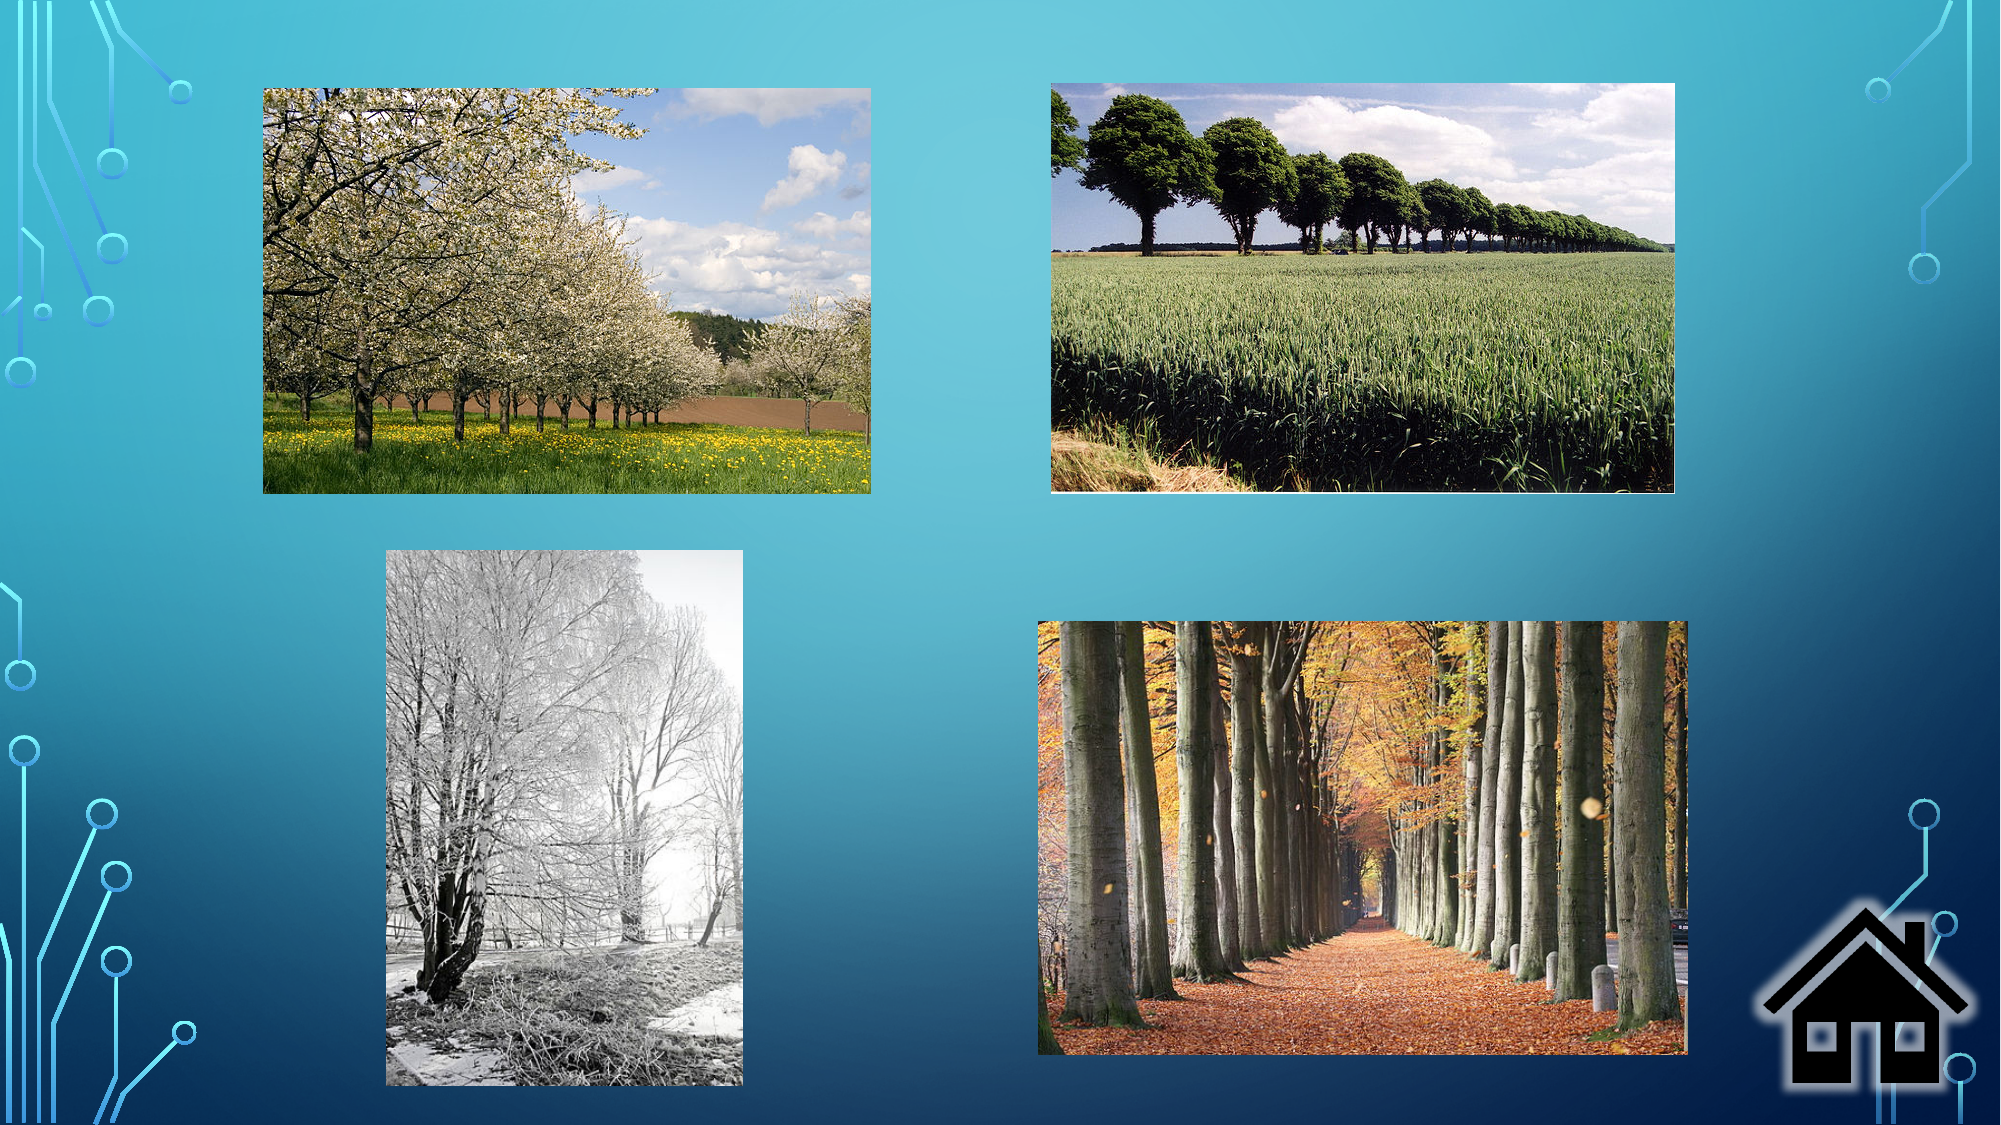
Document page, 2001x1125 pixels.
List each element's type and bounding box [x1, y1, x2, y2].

picture [1051, 83, 1675, 494]
picture [1748, 877, 1983, 1112]
picture [385, 549, 744, 1086]
picture [1038, 621, 1688, 1055]
picture [263, 88, 871, 494]
